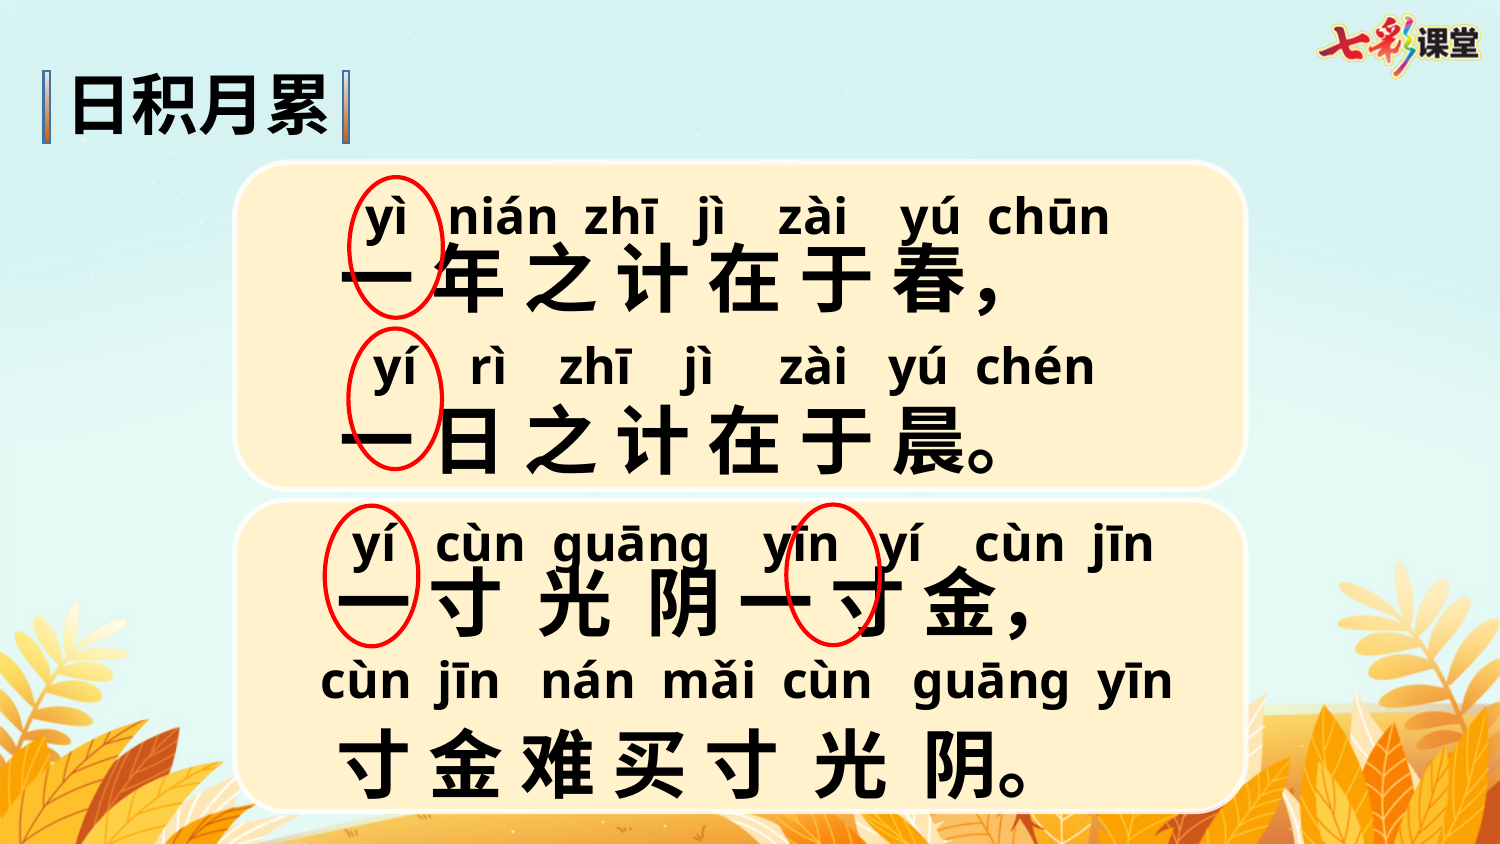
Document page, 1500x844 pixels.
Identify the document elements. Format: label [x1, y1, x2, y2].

text_box [233, 499, 1217, 813]
text_box [324, 177, 1140, 490]
text_box [315, 504, 1266, 844]
text_box [43, 55, 350, 152]
text_box [233, 160, 1248, 491]
picture [0, 0, 1500, 844]
